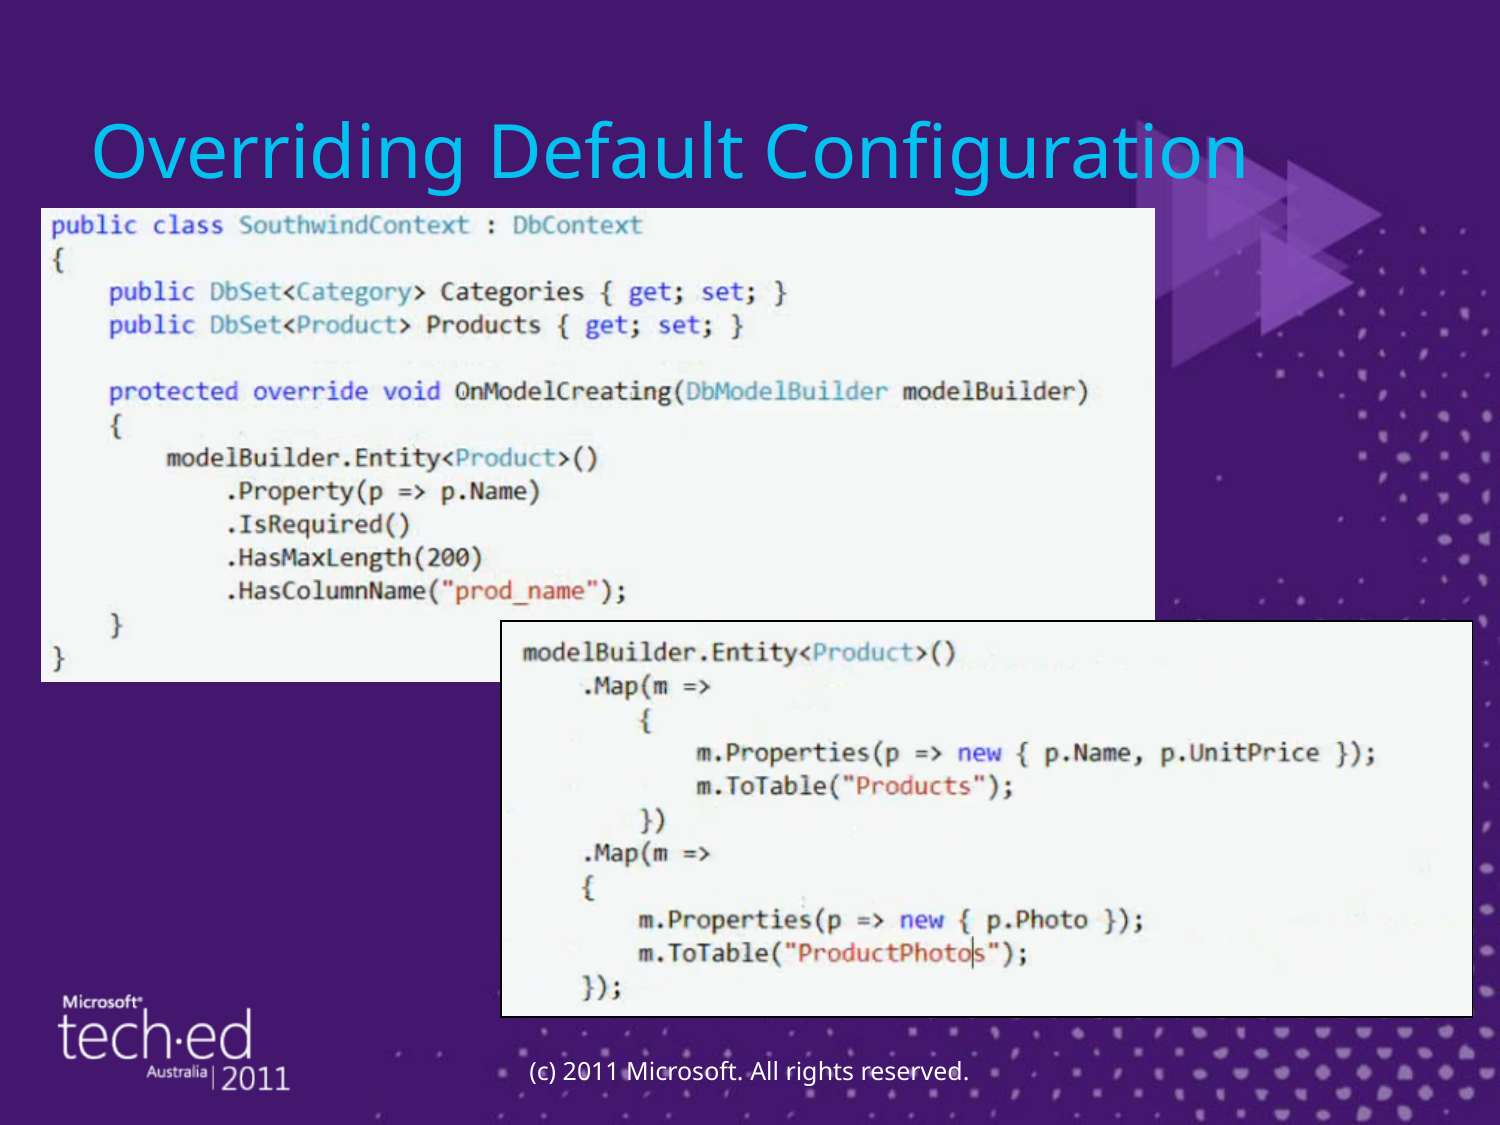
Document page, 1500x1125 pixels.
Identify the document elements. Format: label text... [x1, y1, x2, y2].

title Overriding Default Configuration [75, 54, 1425, 243]
picture [0, 0, 1500, 1125]
footer (c) 2011 Microsoft. All rights reserved. [512, 1042, 988, 1103]
